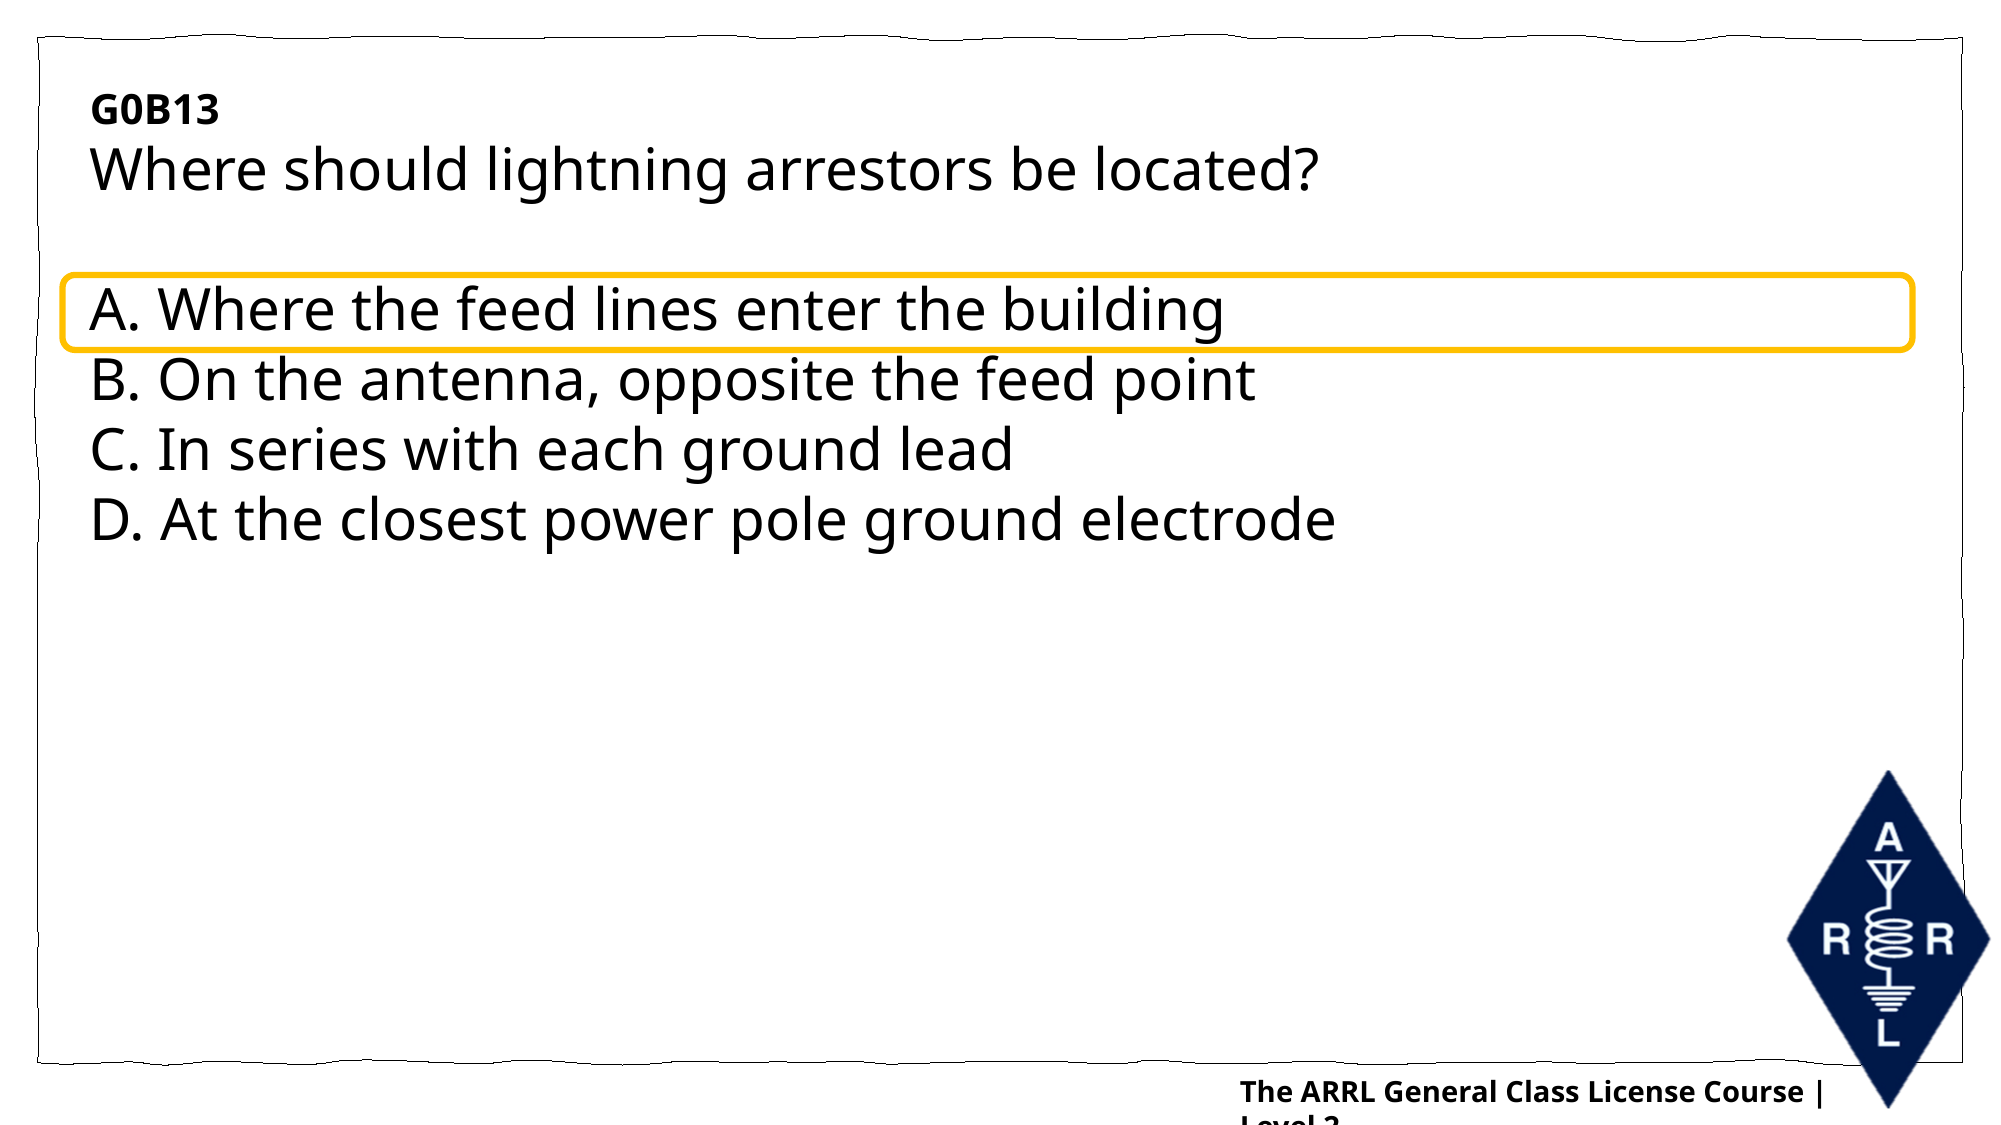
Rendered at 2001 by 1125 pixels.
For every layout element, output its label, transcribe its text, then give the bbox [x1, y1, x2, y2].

text_box G0B13 Where should lightning arrestors be located? A. Where the feed lines enter the building B. On the antenna, opposite the feed point C. In series with each ground lead D. At the closest power pole ground electrode [75, 351, 1850, 560]
text_box G0B13 Where should lightning arrestors be located? A. Where the feed lines enter the building B. On the antenna, opposite the feed point C. In series with each ground lead D. At the closest power pole ground electrode [75, 75, 1850, 273]
text_box [61, 273, 1914, 351]
picture [1773, 752, 1999, 1125]
